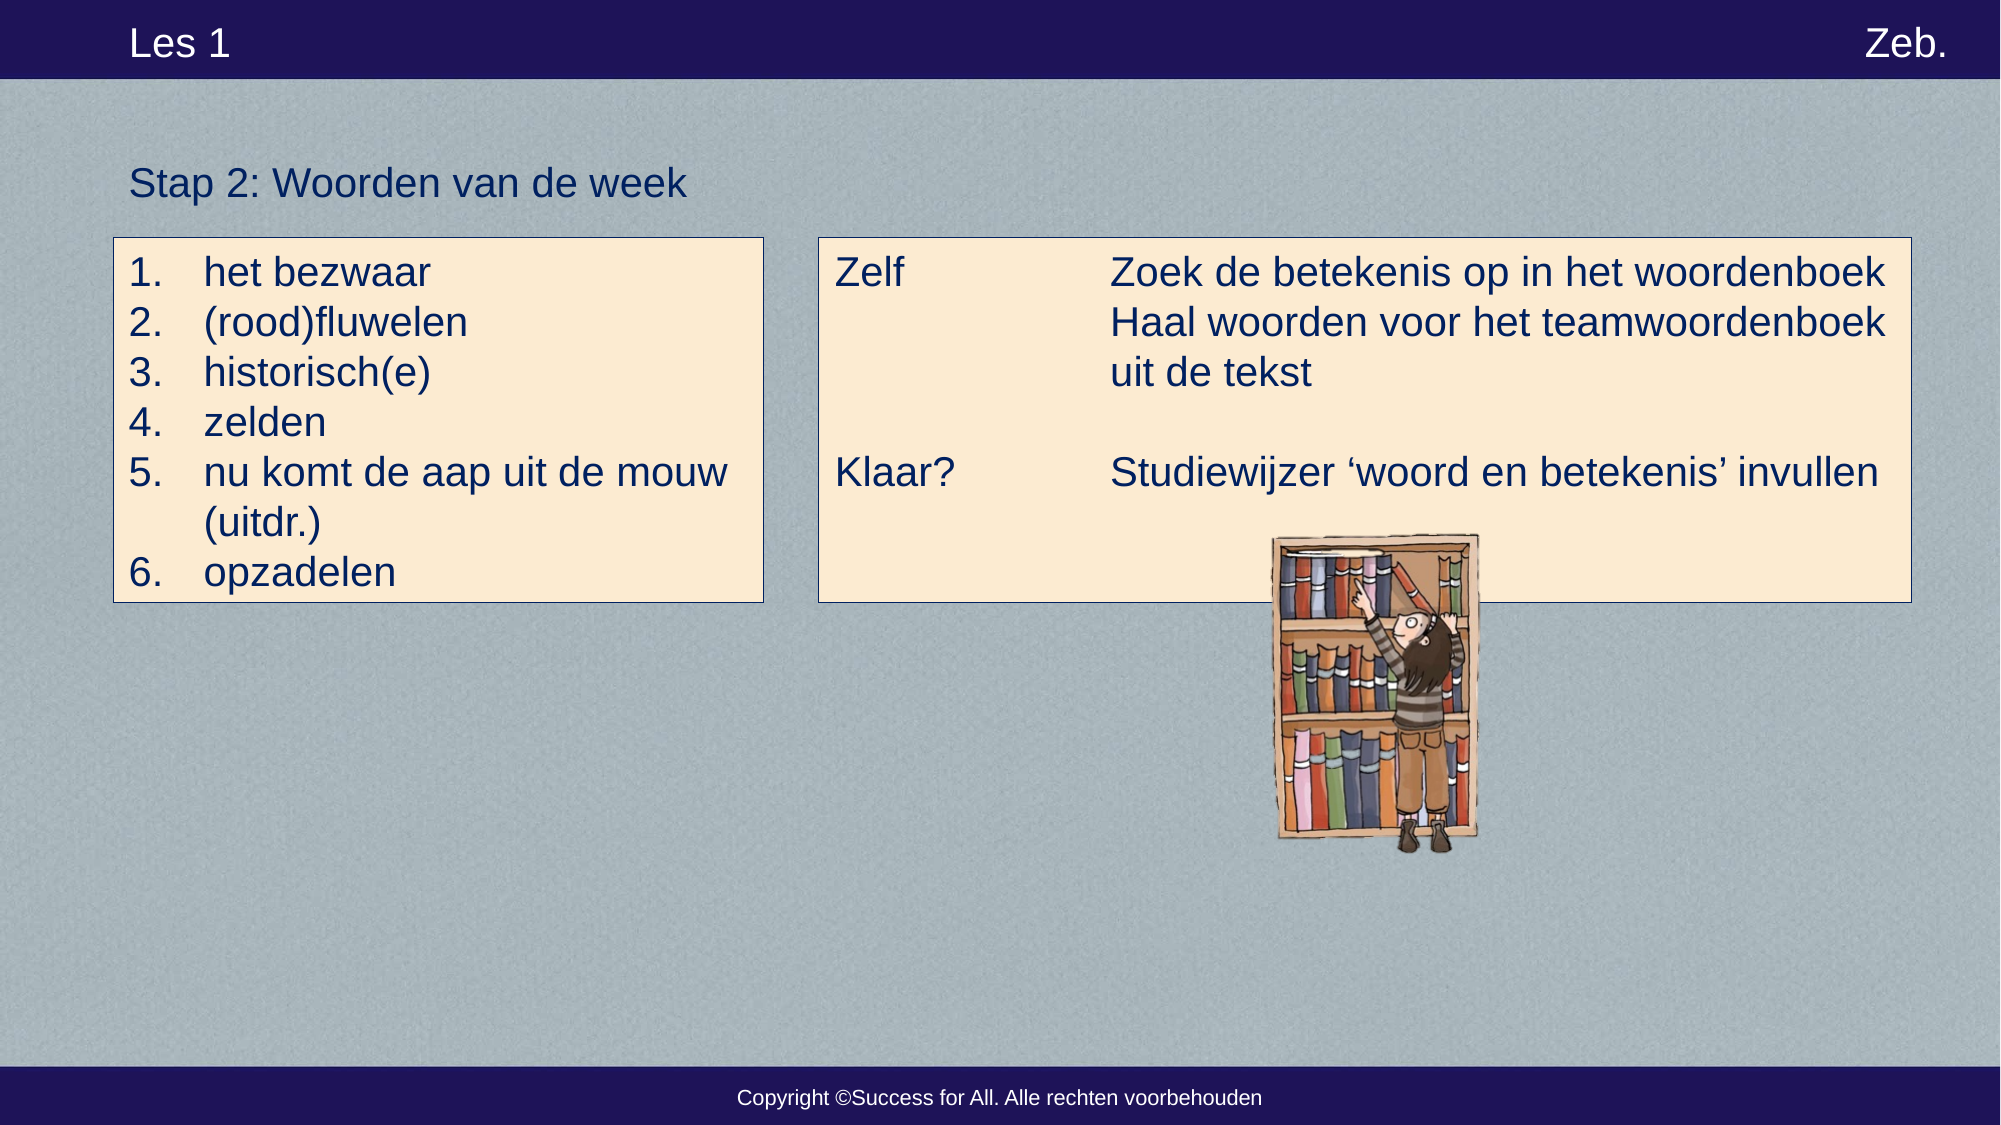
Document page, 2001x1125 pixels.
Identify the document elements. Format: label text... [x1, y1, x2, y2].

text_box Stap 2: Woorden van de week [113, 148, 1635, 214]
picture [0, 0, 2001, 1125]
text_box Zelf Zoek de betekenis op in het woordenboek Haal woorden voor het teamwoordenboek uit de tekst Klaar? Studiewijzer ‘woord en betekenis’ invullen [818, 237, 1912, 603]
text_box het bezwaar (rood)fluwelen historisch(e) zelden nu komt de aap uit de mouw (uitdr.) opzadelen [113, 237, 764, 603]
text_box Zeb. [786, 8, 1963, 73]
text_box Copyright ©Success for All. Alle rechten voorbehouden [0, 1076, 2000, 1125]
text_box Les 1 [114, 8, 354, 73]
